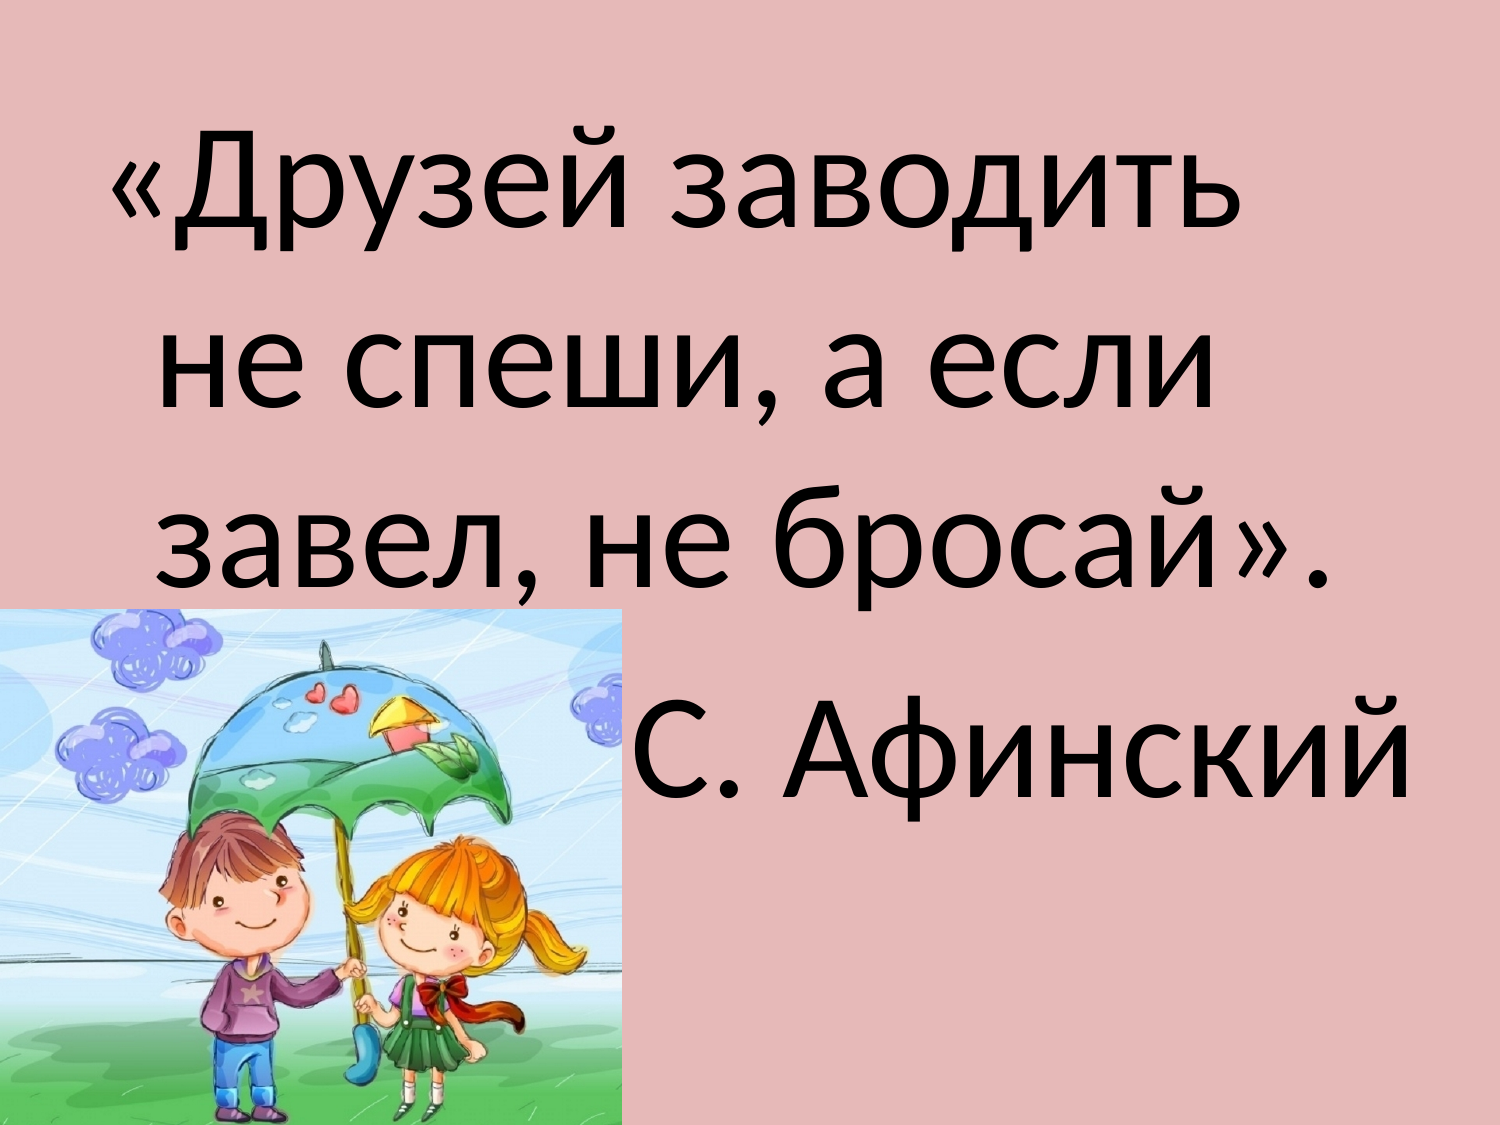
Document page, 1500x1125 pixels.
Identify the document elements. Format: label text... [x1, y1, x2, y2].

list «Друзей заводить не спеши, а если завел, не бросай». С. Афинский [82, 70, 1432, 1043]
picture [0, 609, 622, 1125]
